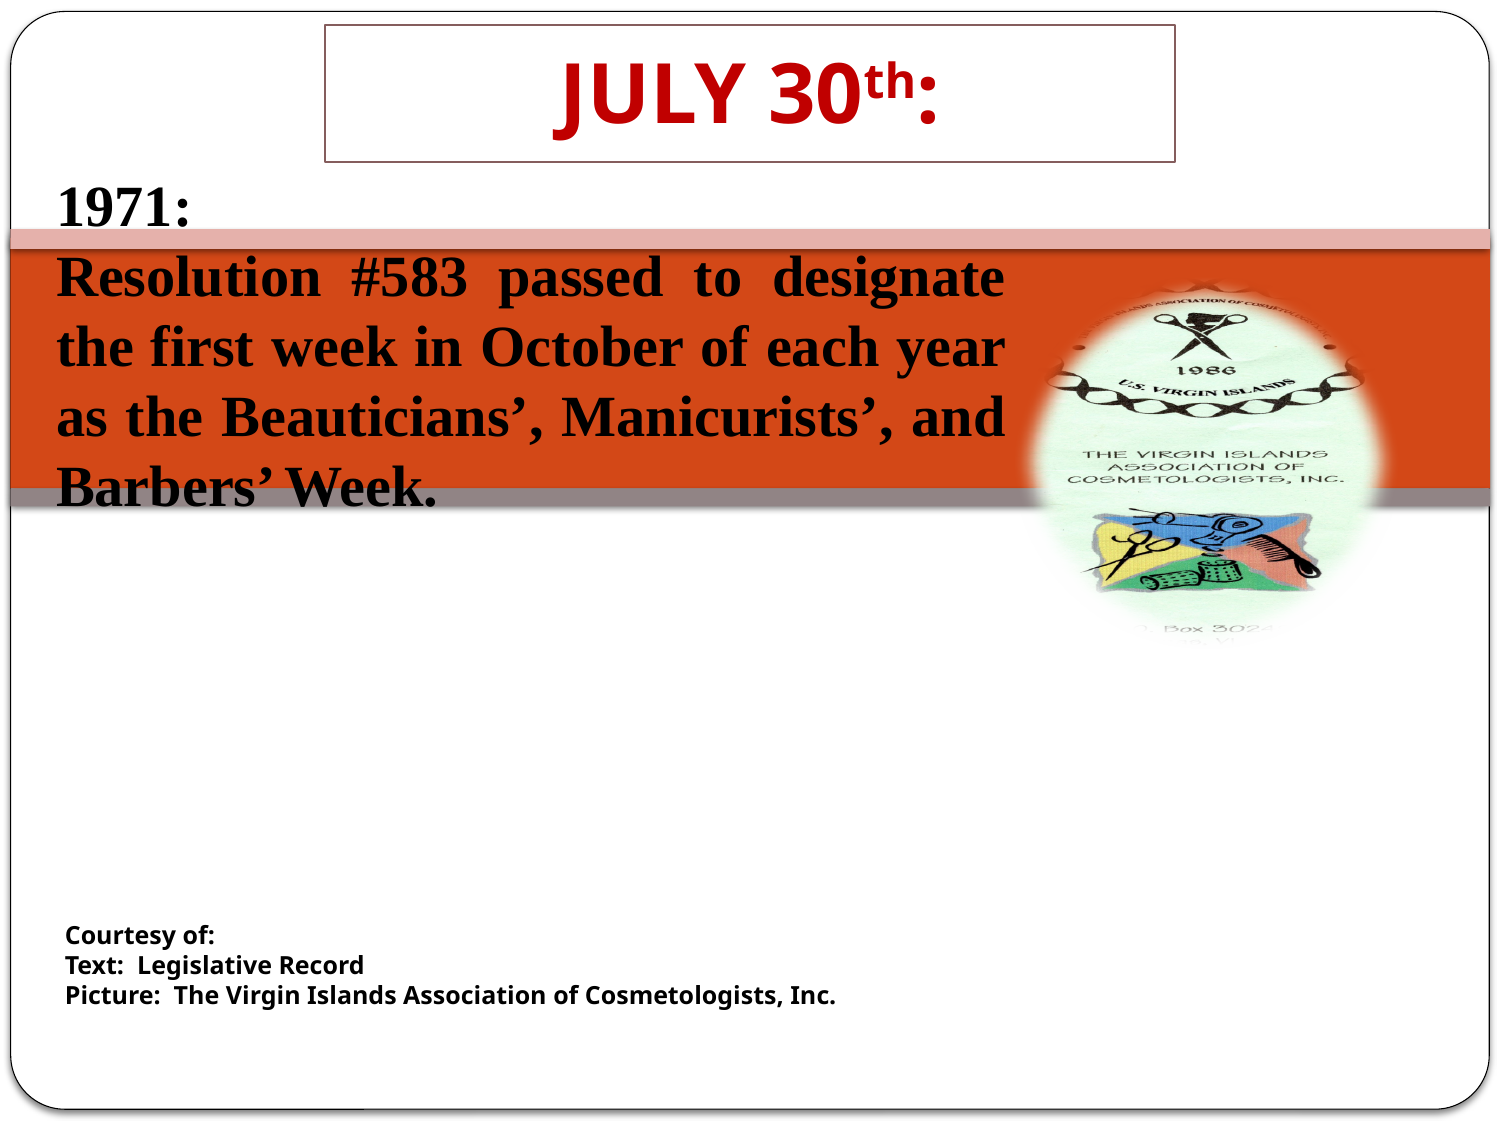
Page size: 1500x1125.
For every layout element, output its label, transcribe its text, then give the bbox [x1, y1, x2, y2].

picture [1012, 274, 1401, 651]
text_box Courtesy of: Text: Legislative Record Picture: The Virgin Islands Association of Cosmetologists, Inc. [49, 912, 1175, 1018]
text_box 1971: Resolution #583 passed to designate the first week in October of each year as the Beauticians’, Manicurists’, and Barbers’ Week. [49, 162, 1013, 813]
title JULY 30th: [324, 24, 1176, 163]
